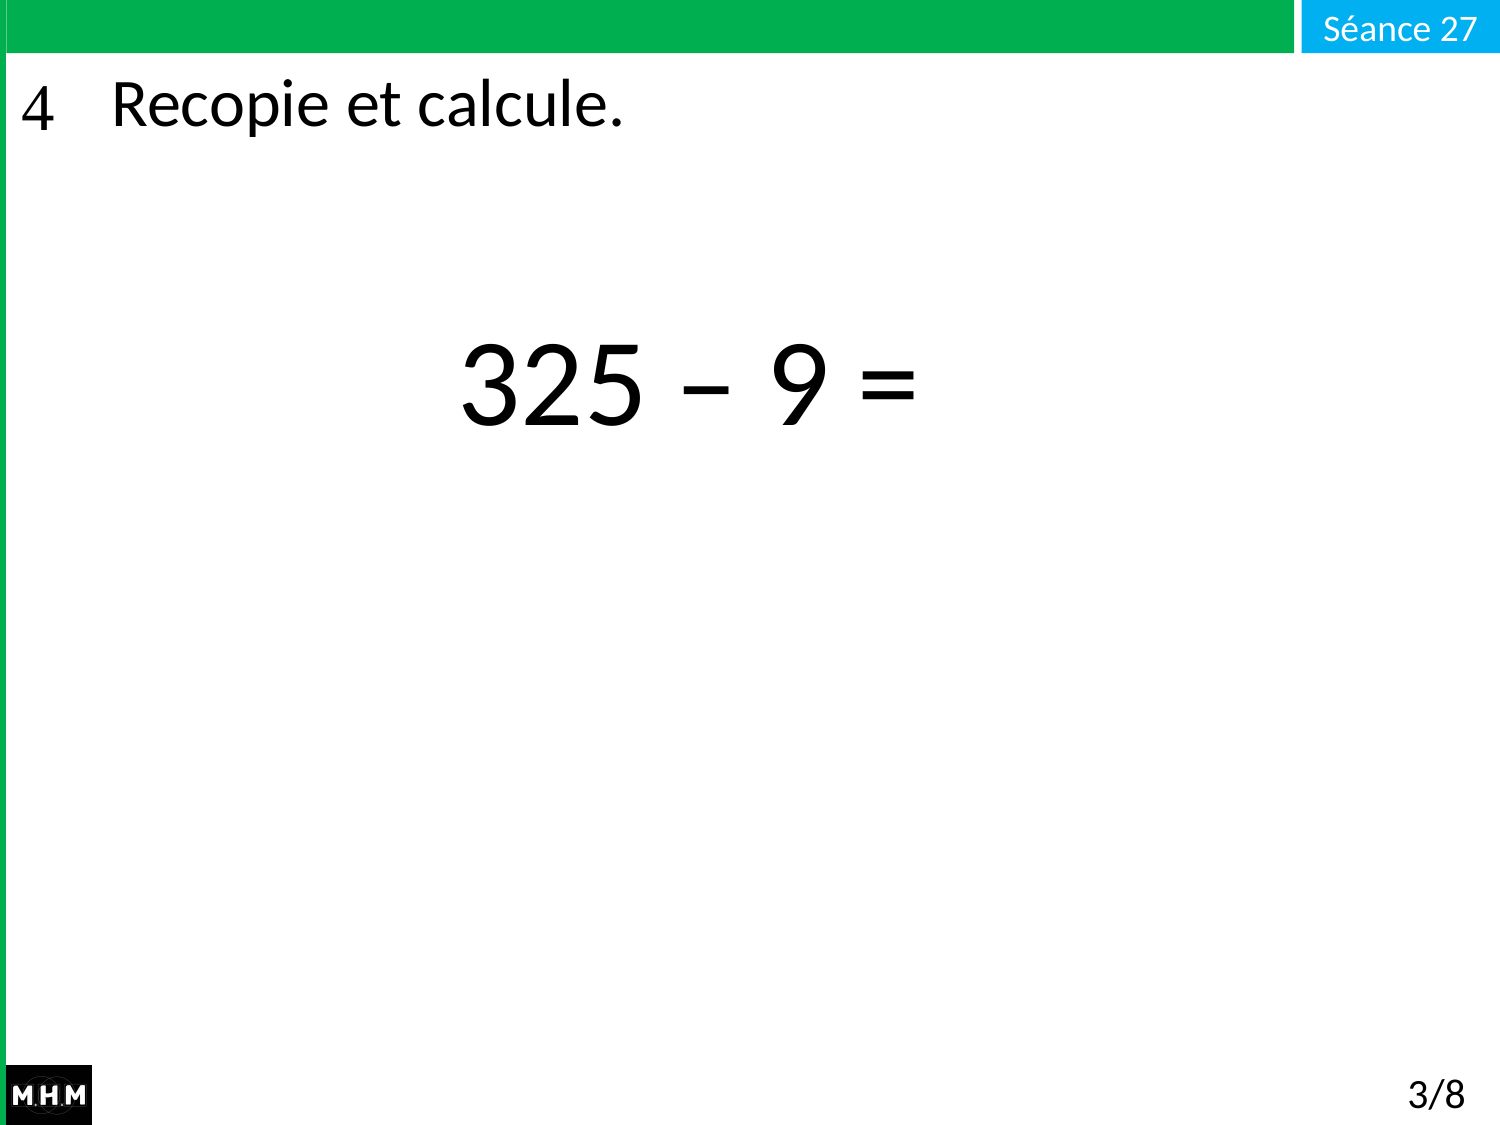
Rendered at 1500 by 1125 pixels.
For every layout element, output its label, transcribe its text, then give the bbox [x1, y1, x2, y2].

text_box 325 – 9 = [442, 292, 1243, 458]
title Recopie et calcule. [96, 60, 1391, 150]
list 3/8 [1373, 1064, 1500, 1125]
picture [6, 1065, 92, 1125]
